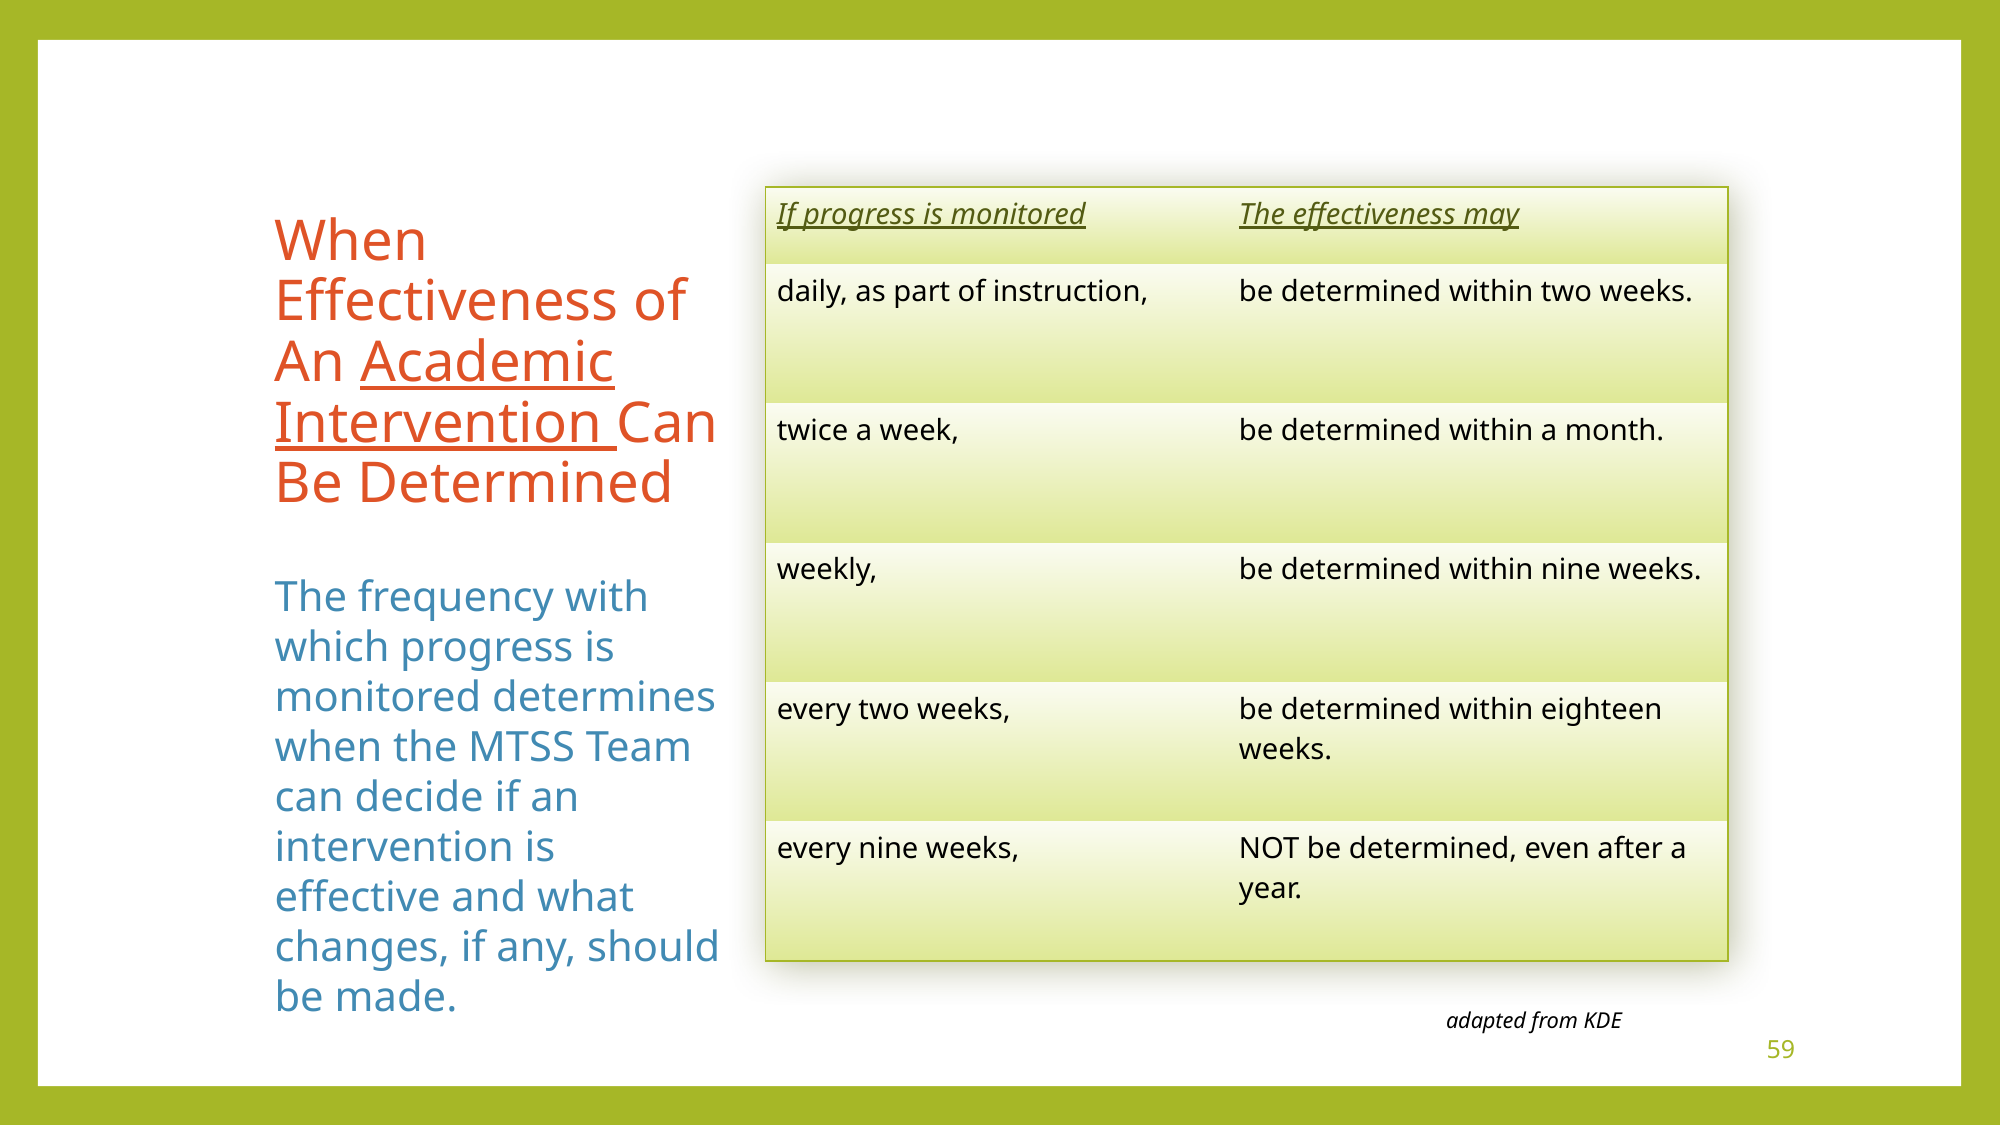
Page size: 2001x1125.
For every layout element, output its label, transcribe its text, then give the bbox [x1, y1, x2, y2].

table_cell twice a week, [766, 404, 1228, 543]
list The frequency with which progress is monitored determines when the MTSS Team can decide if an intervention is effective and what changes, if any, should be made. [259, 561, 743, 962]
table_cell be determined within two weeks. [1228, 265, 1727, 404]
table_cell every two weeks, [766, 683, 1228, 822]
table_cell be determined within a month. [1228, 404, 1727, 543]
table_cell NOT be determined, even after a year. [1228, 822, 1727, 960]
table_cell weekly, [766, 543, 1228, 683]
table_cell every nine weeks, [766, 822, 1228, 960]
table_cell be determined within eighteen weeks. [1228, 683, 1727, 822]
table_cell daily, as part of instruction, [766, 265, 1228, 404]
table_header If progress is monitored [766, 188, 1228, 265]
table_cell be determined within nine weeks. [1228, 543, 1727, 683]
slide_number 59 [1530, 1020, 1811, 1081]
table_header The effectiveness may [1228, 188, 1727, 265]
title When Effectiveness of An Academic Intervention Can Be Determined [259, 178, 734, 523]
text_box adapted from KDE [1431, 1000, 1704, 1041]
